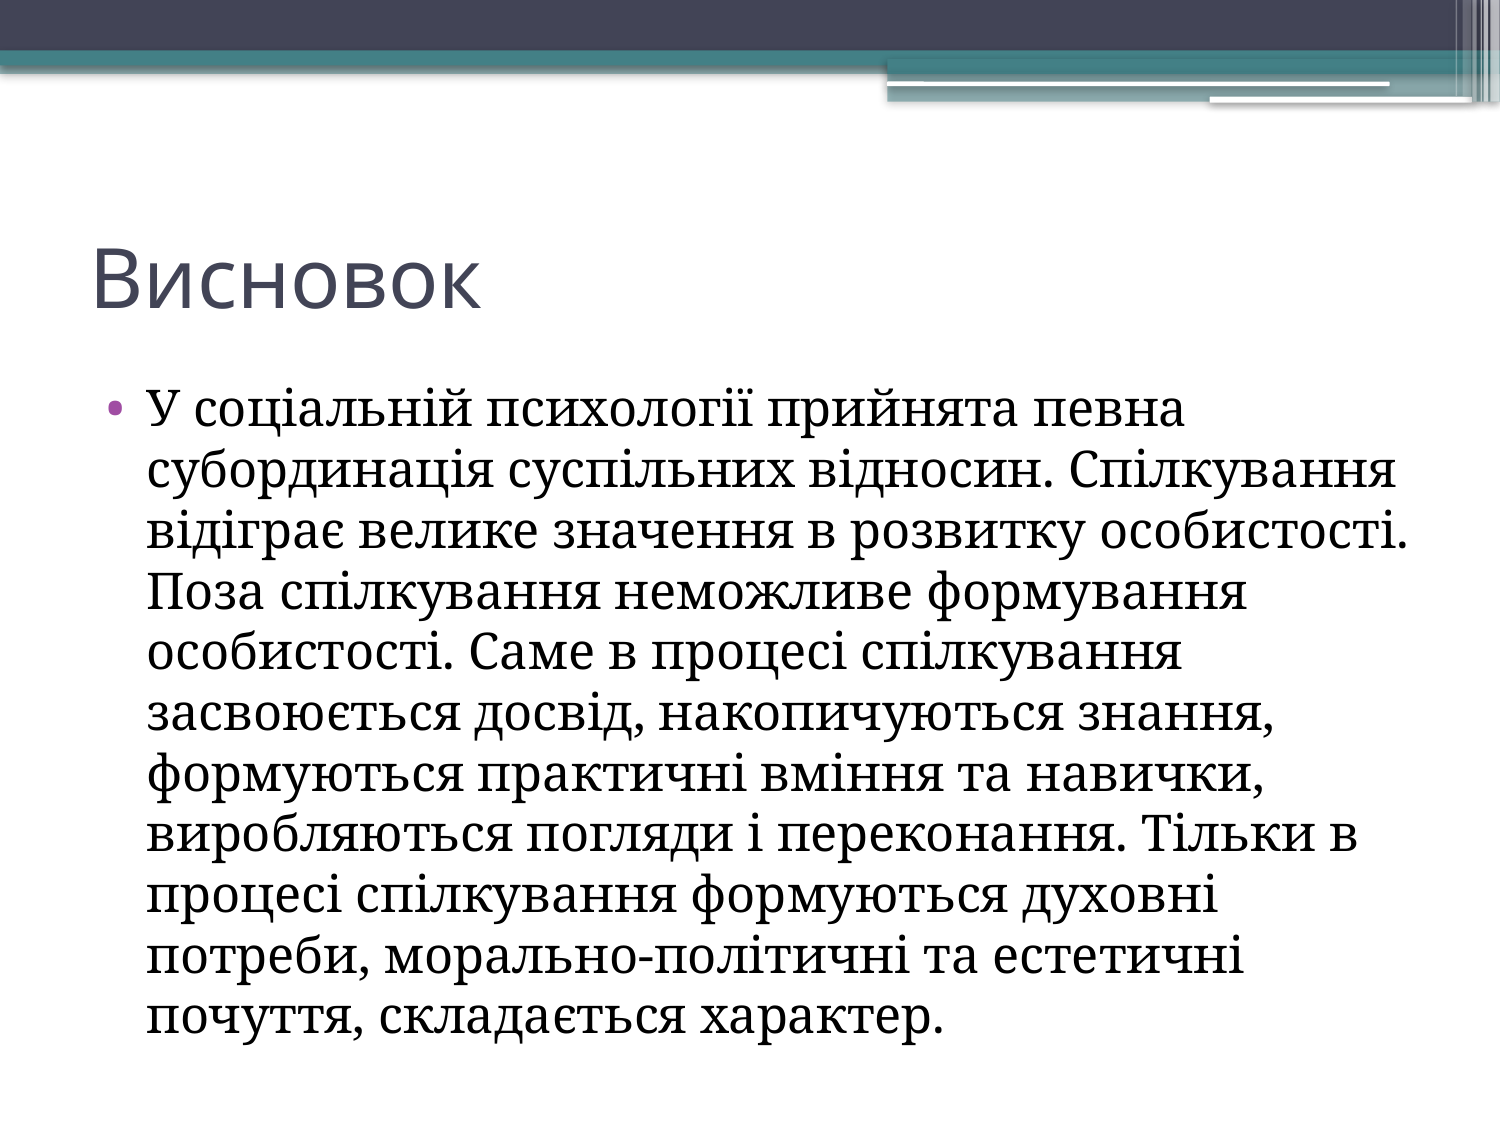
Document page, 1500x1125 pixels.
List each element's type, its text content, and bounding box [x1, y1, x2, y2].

list У соціальній психології прийнята певна субординація суспільних відносин. Спілкування відіграє велике значення в розвитку особистості. Поза спілкування неможливе формування особистості. Саме в процесі спілкування засвоюється досвід, накопичуються знання, формуються практичні вміння та навички, виробляються погляди і переконання. Тільки в процесі спілкування формуються духовні потреби, морально-політичні та естетичні почуття, складається характер. [75, 368, 1425, 1079]
title Висновок [75, 187, 1425, 363]
